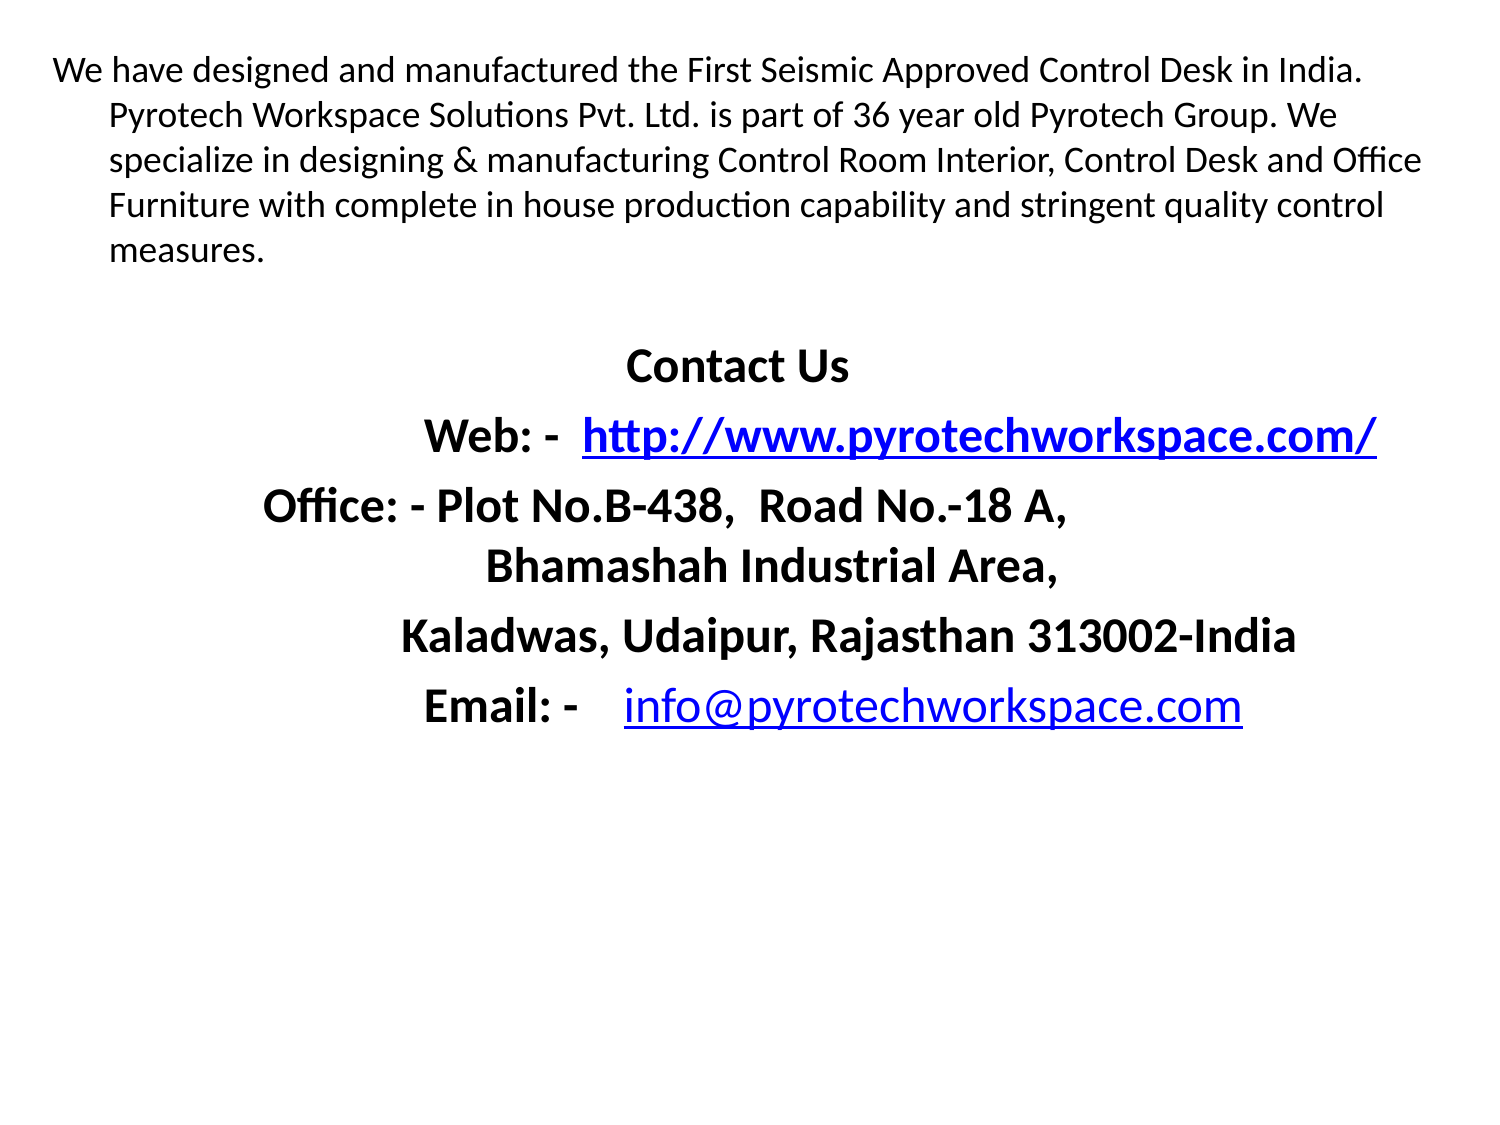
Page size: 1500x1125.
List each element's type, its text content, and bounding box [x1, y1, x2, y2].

list We have designed and manufactured the First Seismic Approved Control Desk in India. Pyrotech Workspace Solutions Pvt. Ltd. is part of 36 year old Pyrotech Group. We specialize in designing & manufacturing Control Room Interior, Control Desk and Office Furniture with complete in house production capability and stringent quality control measures. Contact Us Web: - http://www.pyrotechworkspace.com/ Office: - Plot No.B-438, Road No.-18 A, Bhamashah Industrial Area, Kaladwas, Udaipur, Rajasthan 313002-India Email: - info@pyrotechworkspace.com [37, 37, 1463, 1088]
